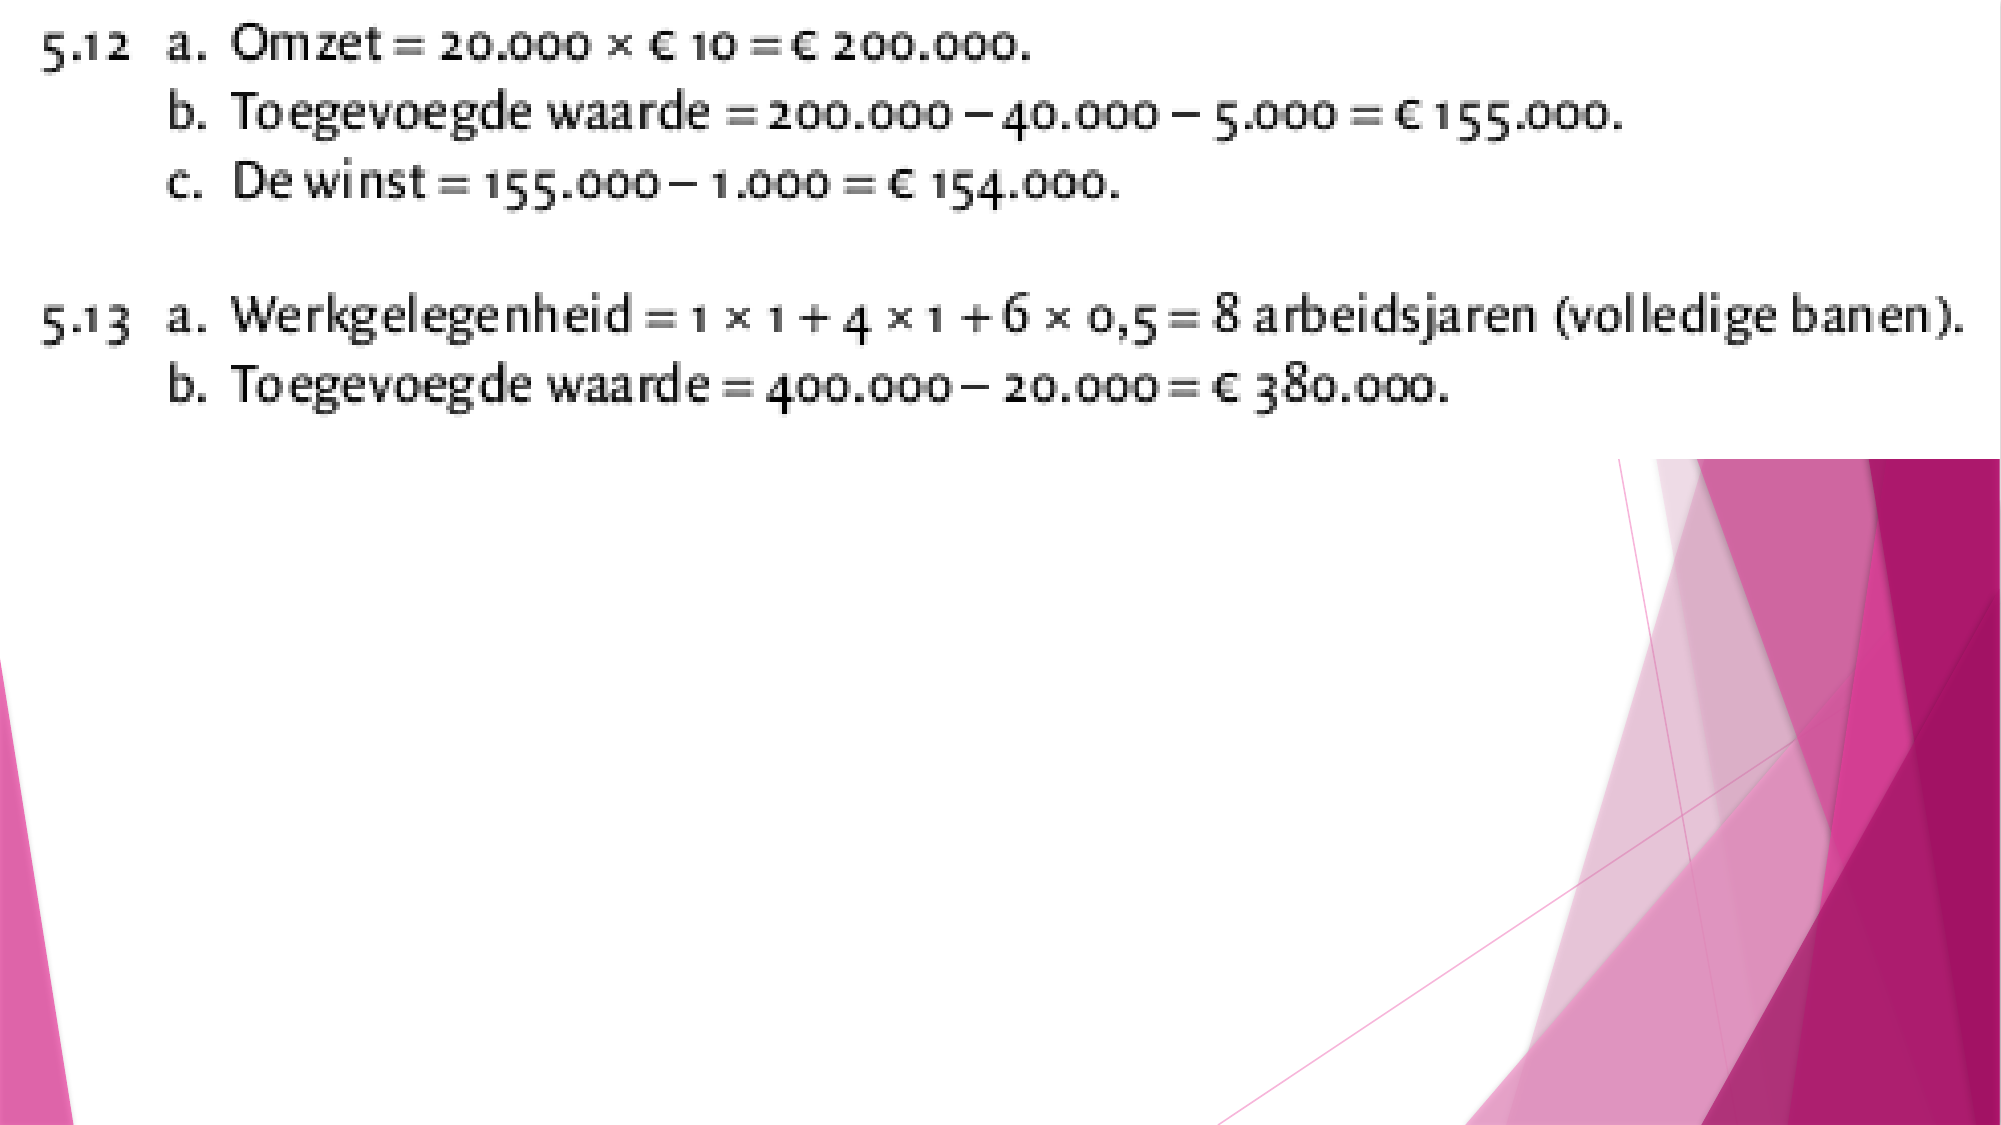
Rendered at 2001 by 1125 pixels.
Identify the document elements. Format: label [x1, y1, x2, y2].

picture [0, 0, 2000, 459]
